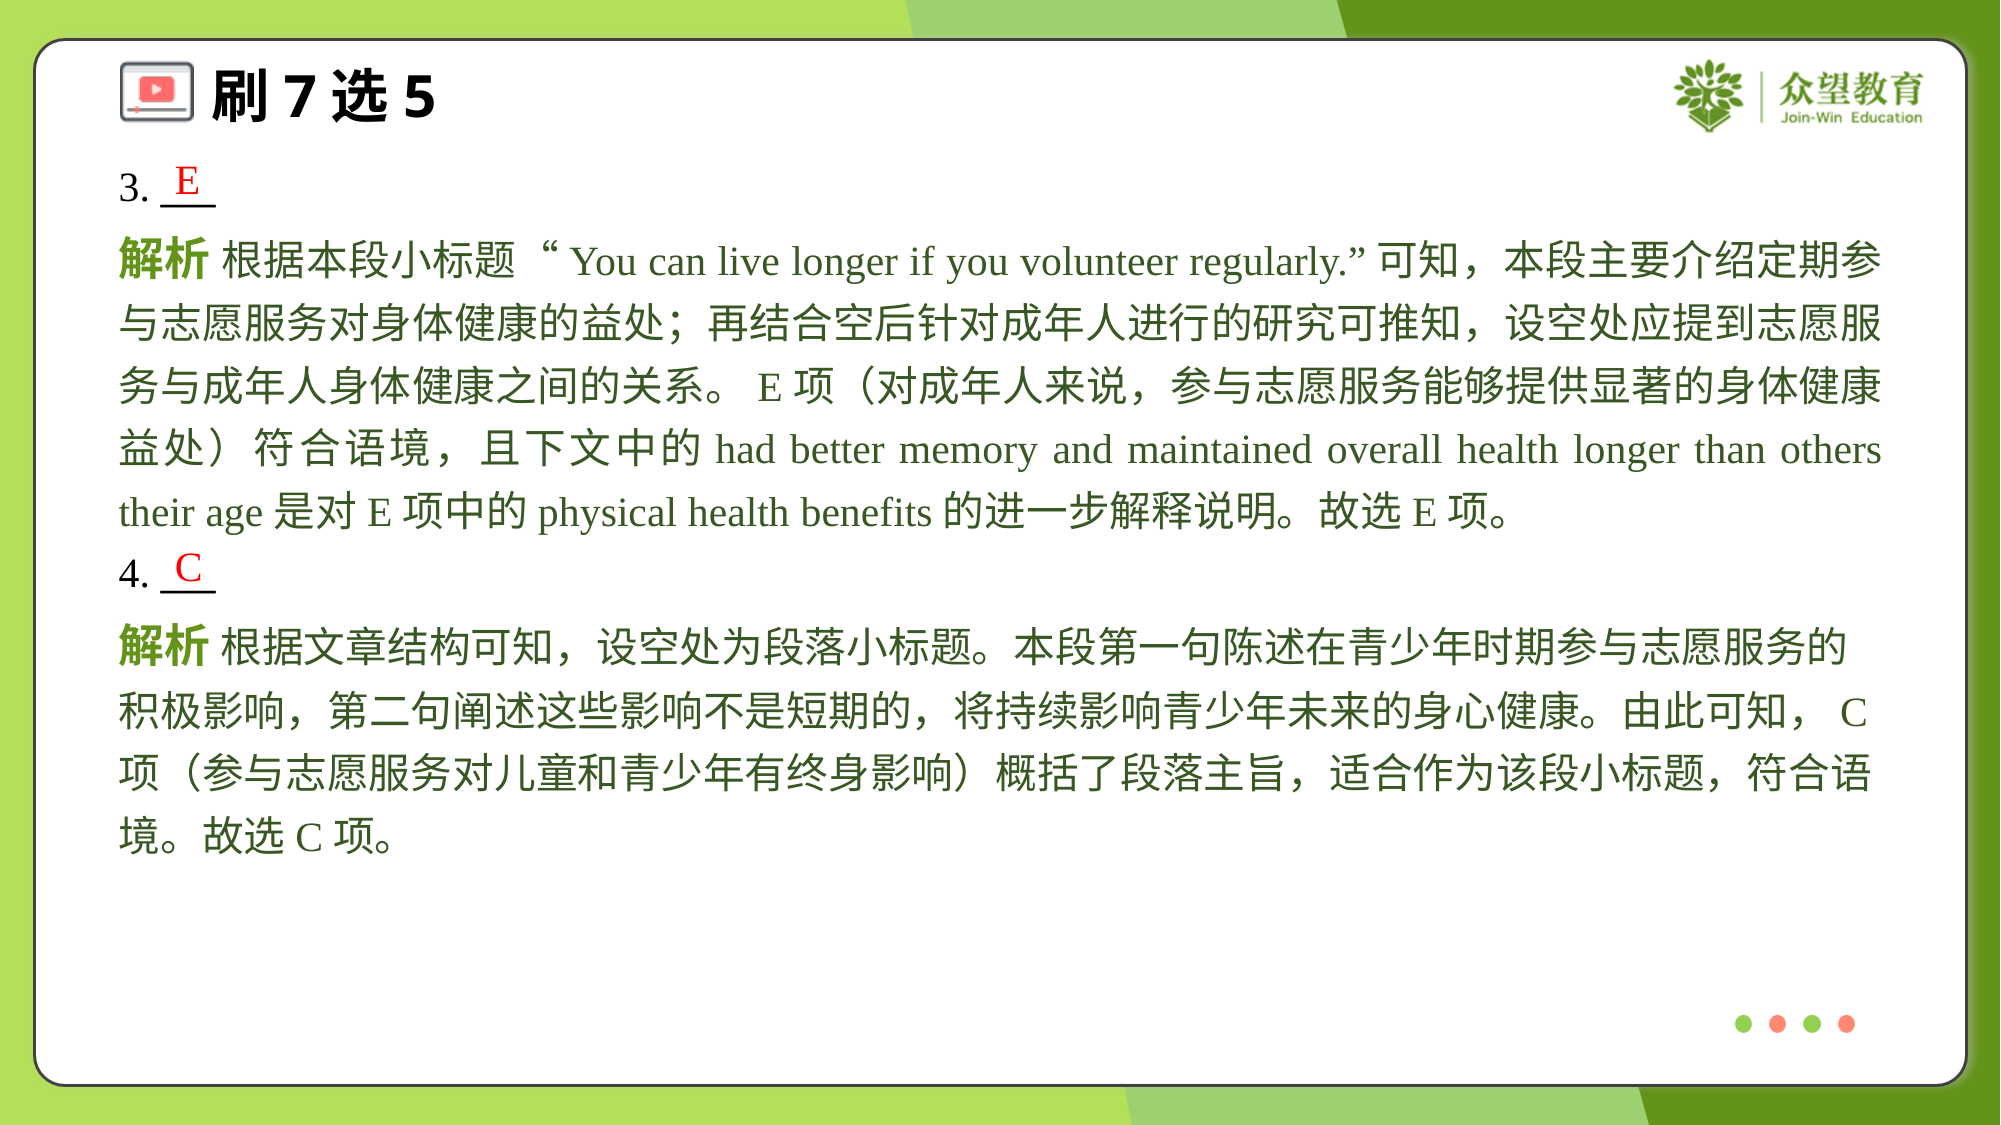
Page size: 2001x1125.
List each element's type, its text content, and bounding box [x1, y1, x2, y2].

text_box 解析 根据本段小标题“You can live longer if you volunteer regularly.”可知，本段主要介绍定期参与志愿服务对身体健康的益处；再结合空后针对成年人进行的研究可推知，设空处应提到志愿服务与成年人身体健康之间的关系。E项（对成年人来说，参与志愿服务能够提供显著的身体健康益处）符合语境，且下文中的had better memory and maintained overall health longer than others their age是对E项中的physical health benefits的进一步解释说明。故选E项。 [118, 215, 1883, 530]
text_box E [170, 140, 205, 199]
text_box 4. ___ [118, 533, 1883, 591]
picture [0, 0, 2000, 1125]
text_box C [170, 527, 208, 585]
text_box 解析 根据文章结构可知，设空处为段落小标题。本段第一句陈述在青少年时期参与志愿服务的积极影响，第二句阐述这些影响不是短期的，将持续影响青少年未来的身心健康。由此可知，C项（参与志愿服务对儿童和青少年有终身影响）概括了段落主旨，适合作为该段小标题，符合语境。故选C项。 [118, 603, 1883, 855]
text_box 3. ___ [118, 146, 1883, 204]
